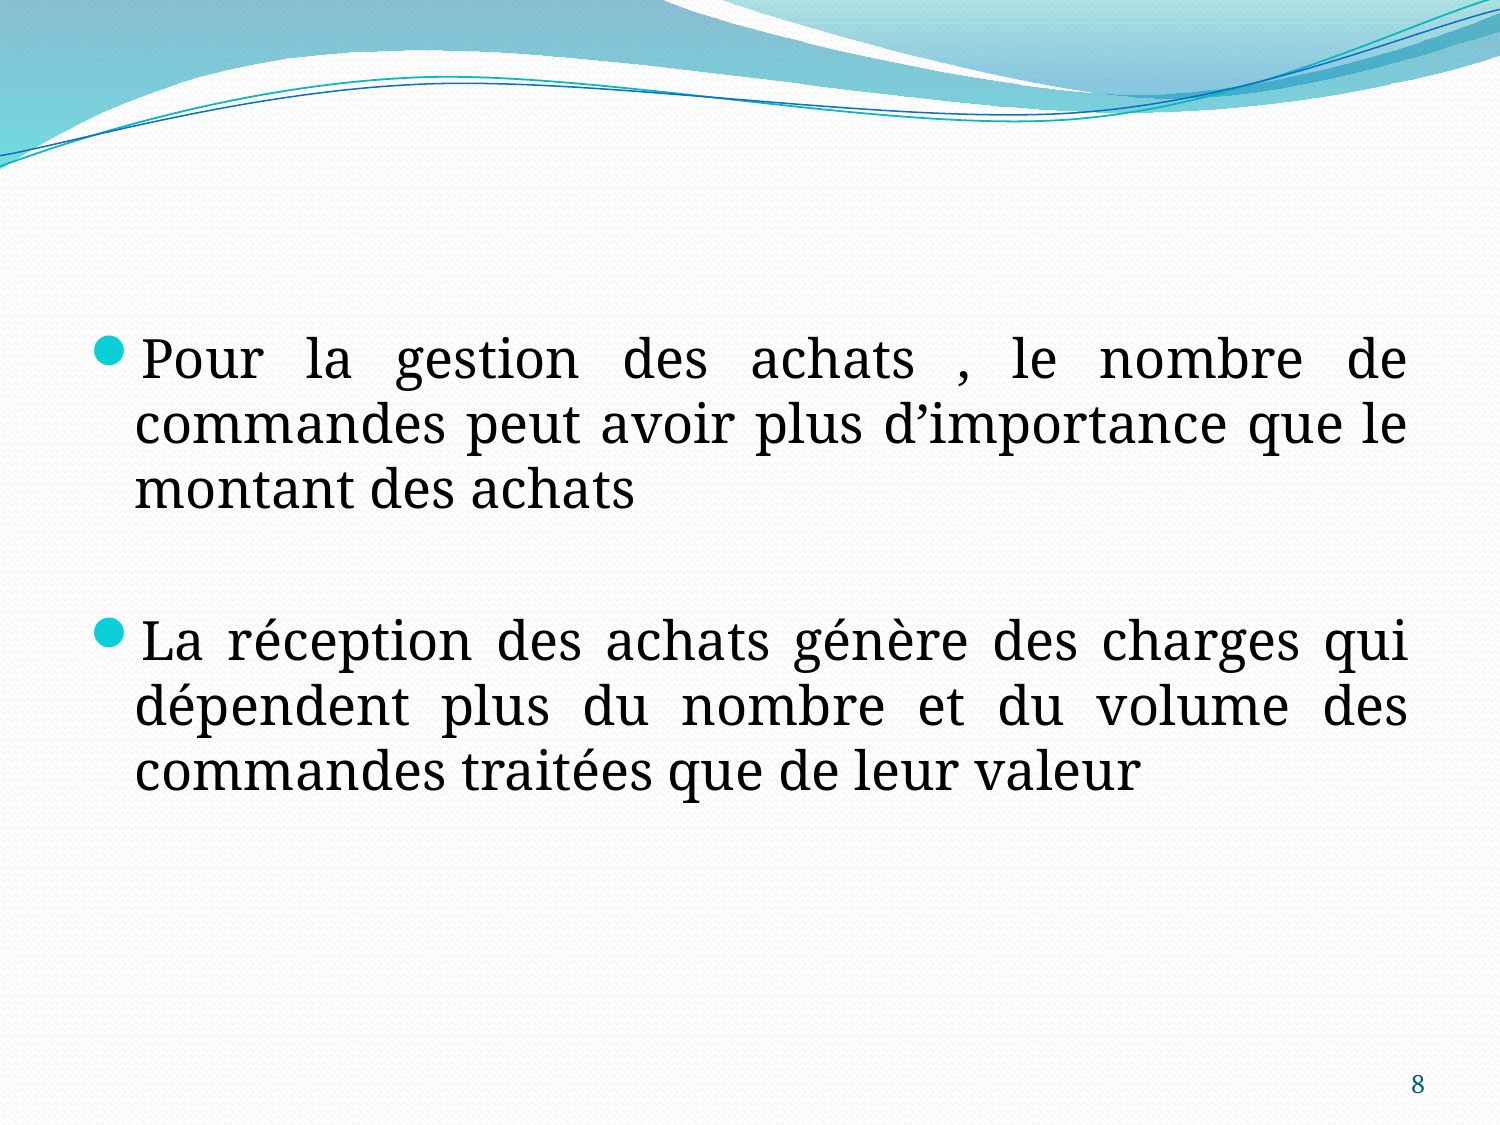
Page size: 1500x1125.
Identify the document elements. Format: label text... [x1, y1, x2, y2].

slide_number 8 [1299, 1042, 1425, 1103]
list Pour la gestion des achats , le nombre de commandes peut avoir plus d’importance que le montant des achats La réception des achats génère des charges qui dépendent plus du nombre et du volume des commandes traitées que de leur valeur [75, 317, 1425, 1038]
